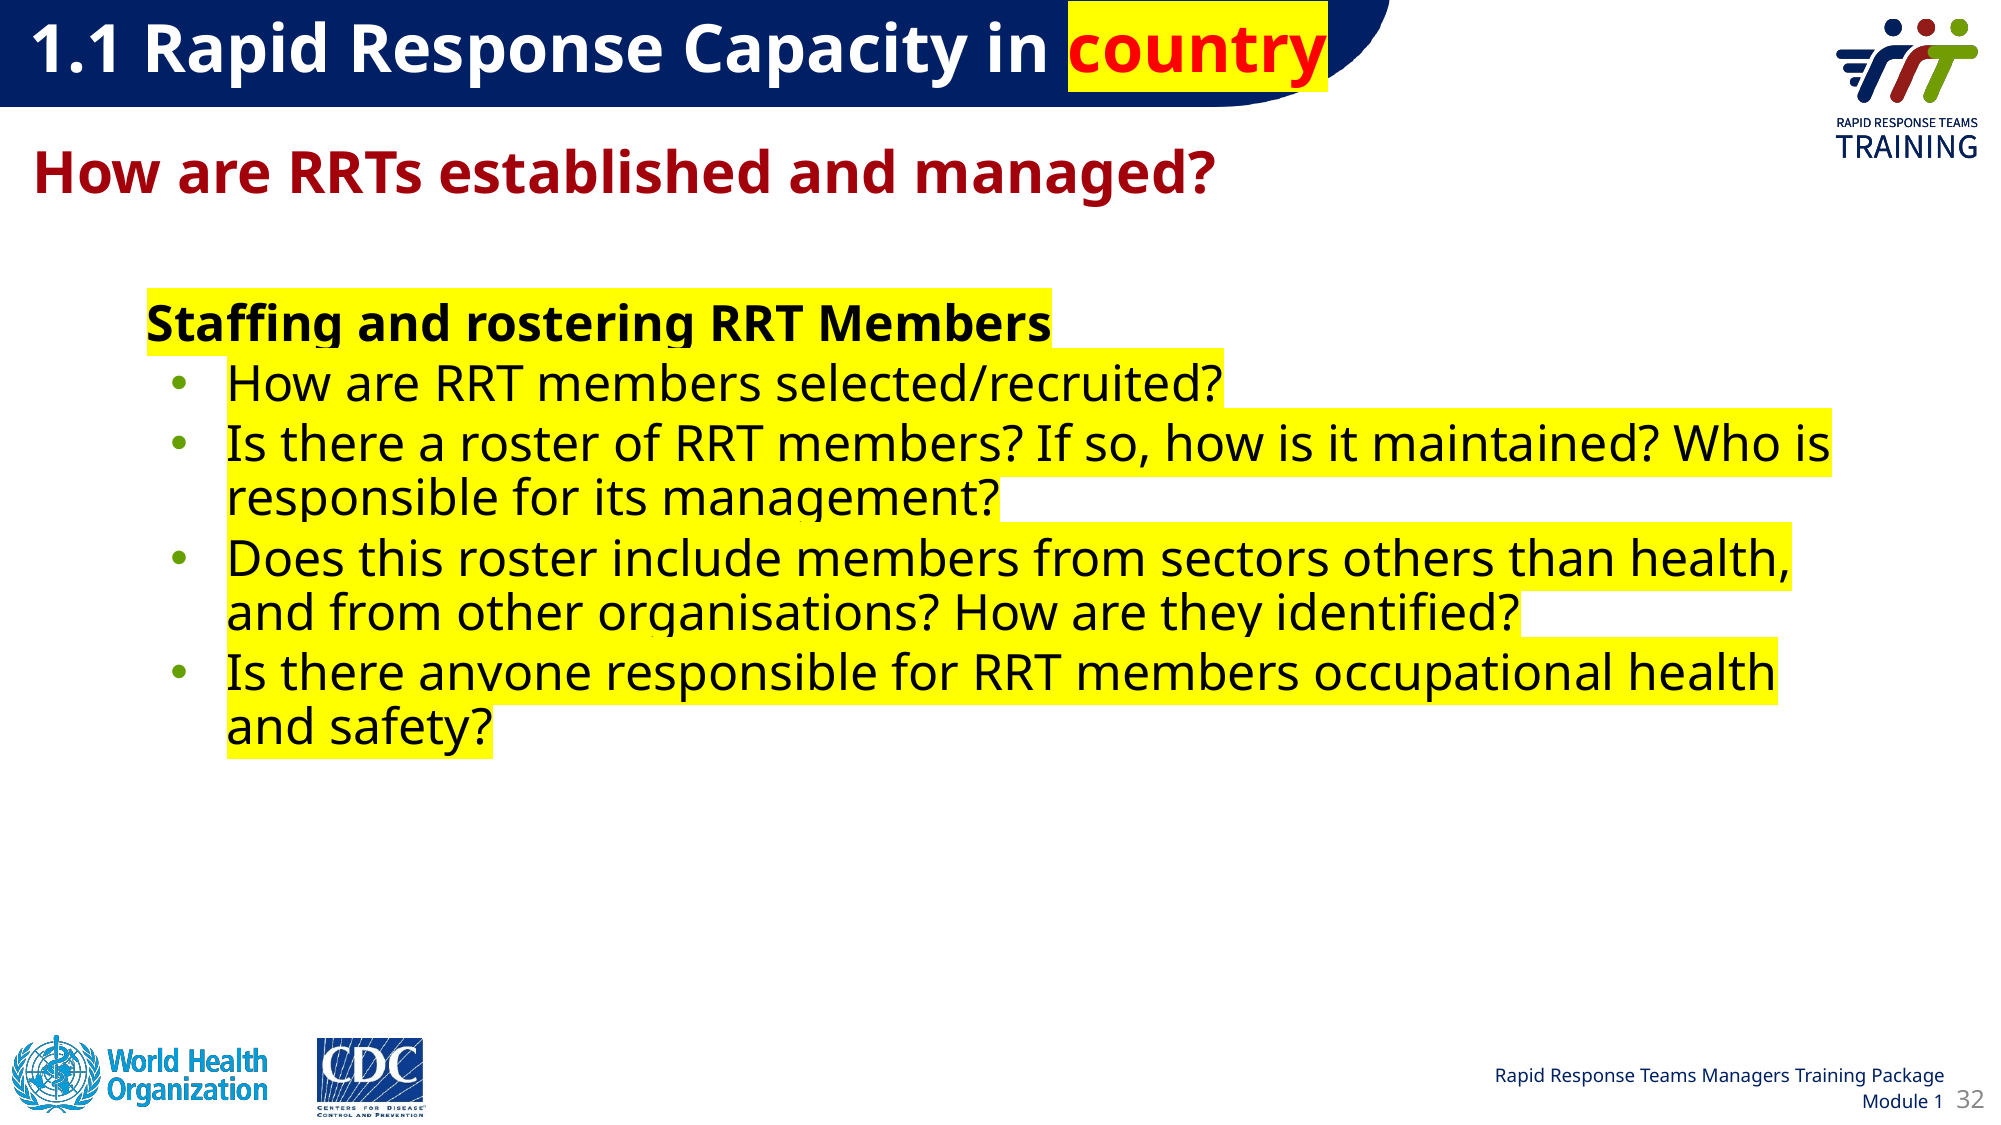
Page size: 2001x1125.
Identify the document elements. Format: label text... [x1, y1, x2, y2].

picture [1835, 19, 1978, 167]
picture [34, 1054, 43, 1078]
text_box 1.1 Rapid Response Capacity in country [22, 7, 1534, 110]
picture [59, 1035, 267, 1113]
picture [12, 1035, 54, 1068]
picture [12, 1083, 48, 1113]
text_box 32 [1557, 1075, 1993, 1121]
picture [40, 1062, 47, 1070]
picture [24, 1054, 36, 1087]
picture [22, 1062, 26, 1077]
list Staffing and rostering RRT Members How are RRT members selected/recruited? Is there a roster of RRT members? If so, how is it maintained? Who is responsible for its management? Does this roster include members from sectors others than health, and from other organisations? How are they identified? Is there anyone responsible for RRT members occupational health and safety? [138, 163, 1860, 961]
picture [30, 1083, 37, 1091]
picture [50, 1108, 62, 1113]
picture [317, 1038, 426, 1117]
picture [0, 0, 1390, 107]
picture [71, 1053, 90, 1091]
list How are RRTs established and managed? [24, 134, 1537, 239]
picture [36, 1088, 78, 1105]
picture [46, 1056, 54, 1062]
